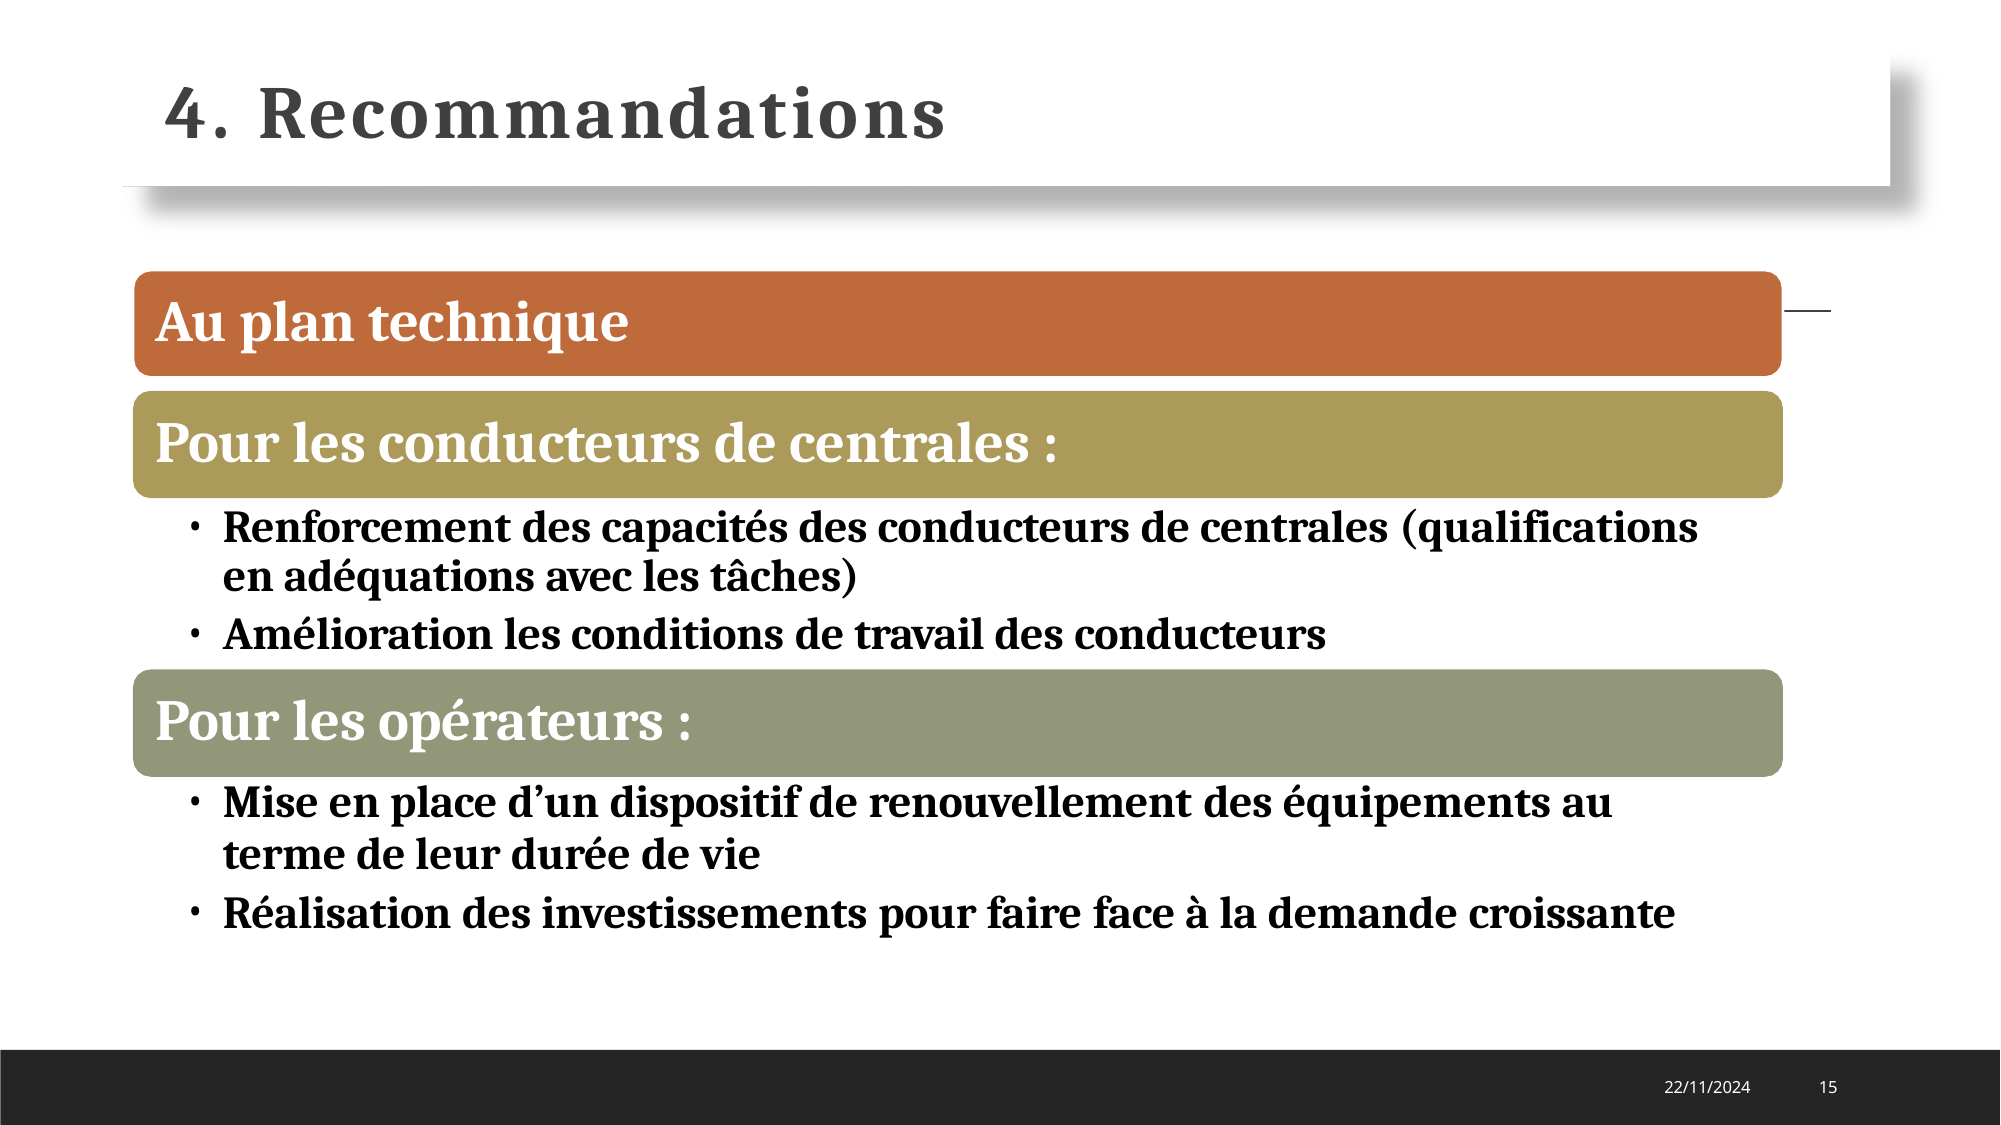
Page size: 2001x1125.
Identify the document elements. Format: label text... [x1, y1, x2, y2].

slide_number 15 [1812, 1076, 1845, 1125]
text_box [1749, 390, 1783, 499]
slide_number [1662, 1076, 1760, 1125]
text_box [131, 268, 1832, 380]
picture [121, 47, 1941, 238]
text_box Au plan technique Pour les conducteurs de centrales : Renforcement des capacités des conducteurs de centrales (qualifications en adéquations avec les tâches) Amélioration les conditions de travail des conducteurs Pour les opérateurs : Mise en place d’un dispositif de renouvellement des équipements au terme de leur durée de vie Réalisation des investissements pour faire face à la demande croissante [153, 390, 1749, 938]
text_box [132, 669, 153, 777]
text_box [132, 390, 153, 499]
text_box [1749, 669, 1783, 777]
